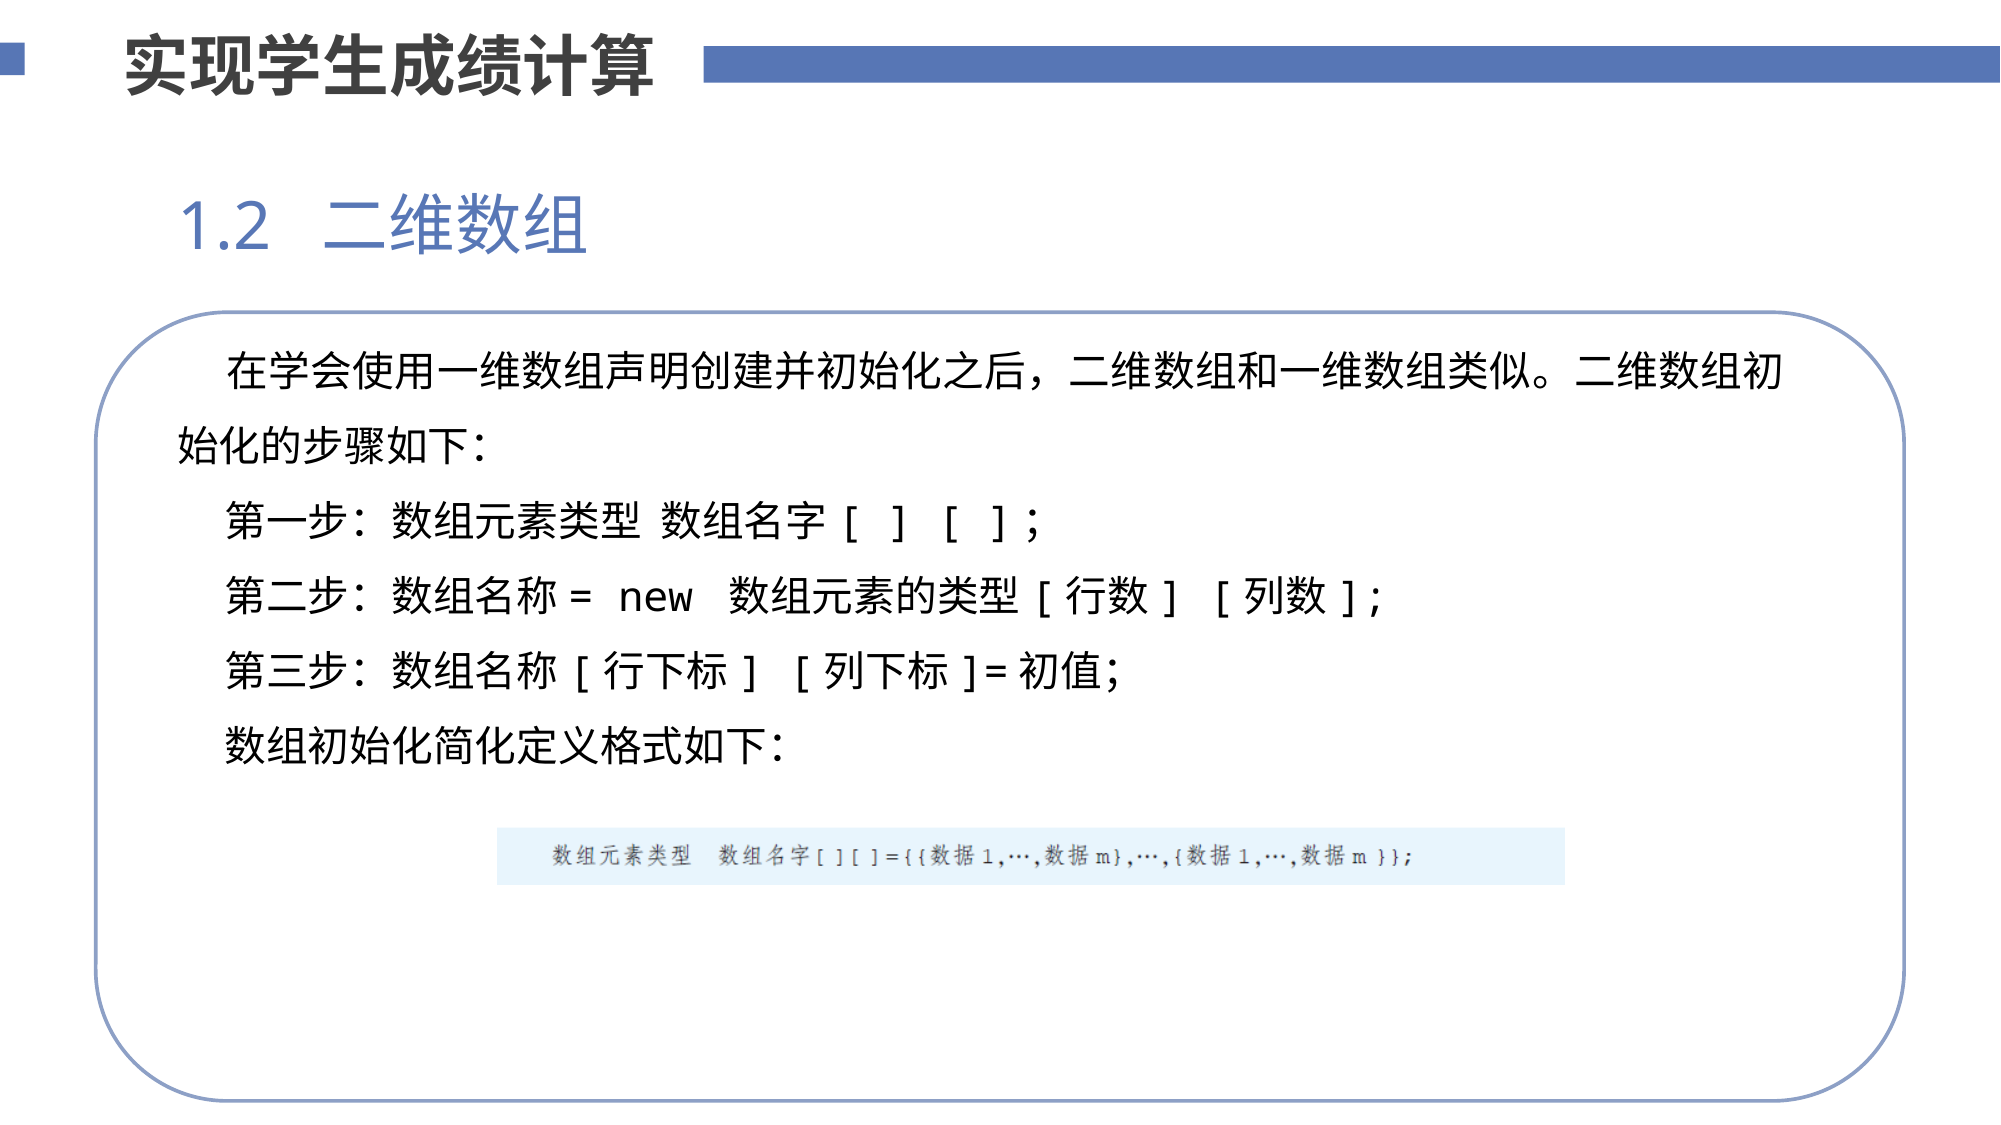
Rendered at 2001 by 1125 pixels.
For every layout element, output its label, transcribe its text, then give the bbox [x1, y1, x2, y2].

text_box 在学会使用一维数组声明创建并初始化之后，二维数组和一维数组类似。二维数组初始化的步骤如下： 第一步：数组元素类型 数组名字[ ] [ ]； 第二步：数组名称= new 数组元素的类型[行数] [列数]; 第三步：数组名称[行下标] [列下标]=初值； 数组初始化简化定义格式如下： [177, 319, 1785, 845]
text_box 实现学生成绩计算 [122, 23, 657, 104]
picture [497, 824, 1565, 885]
text_box [702, 45, 2000, 84]
text_box [0, 41, 26, 76]
text_box [94, 311, 1906, 1102]
text_box 1.2 二维数组 [162, 175, 701, 271]
